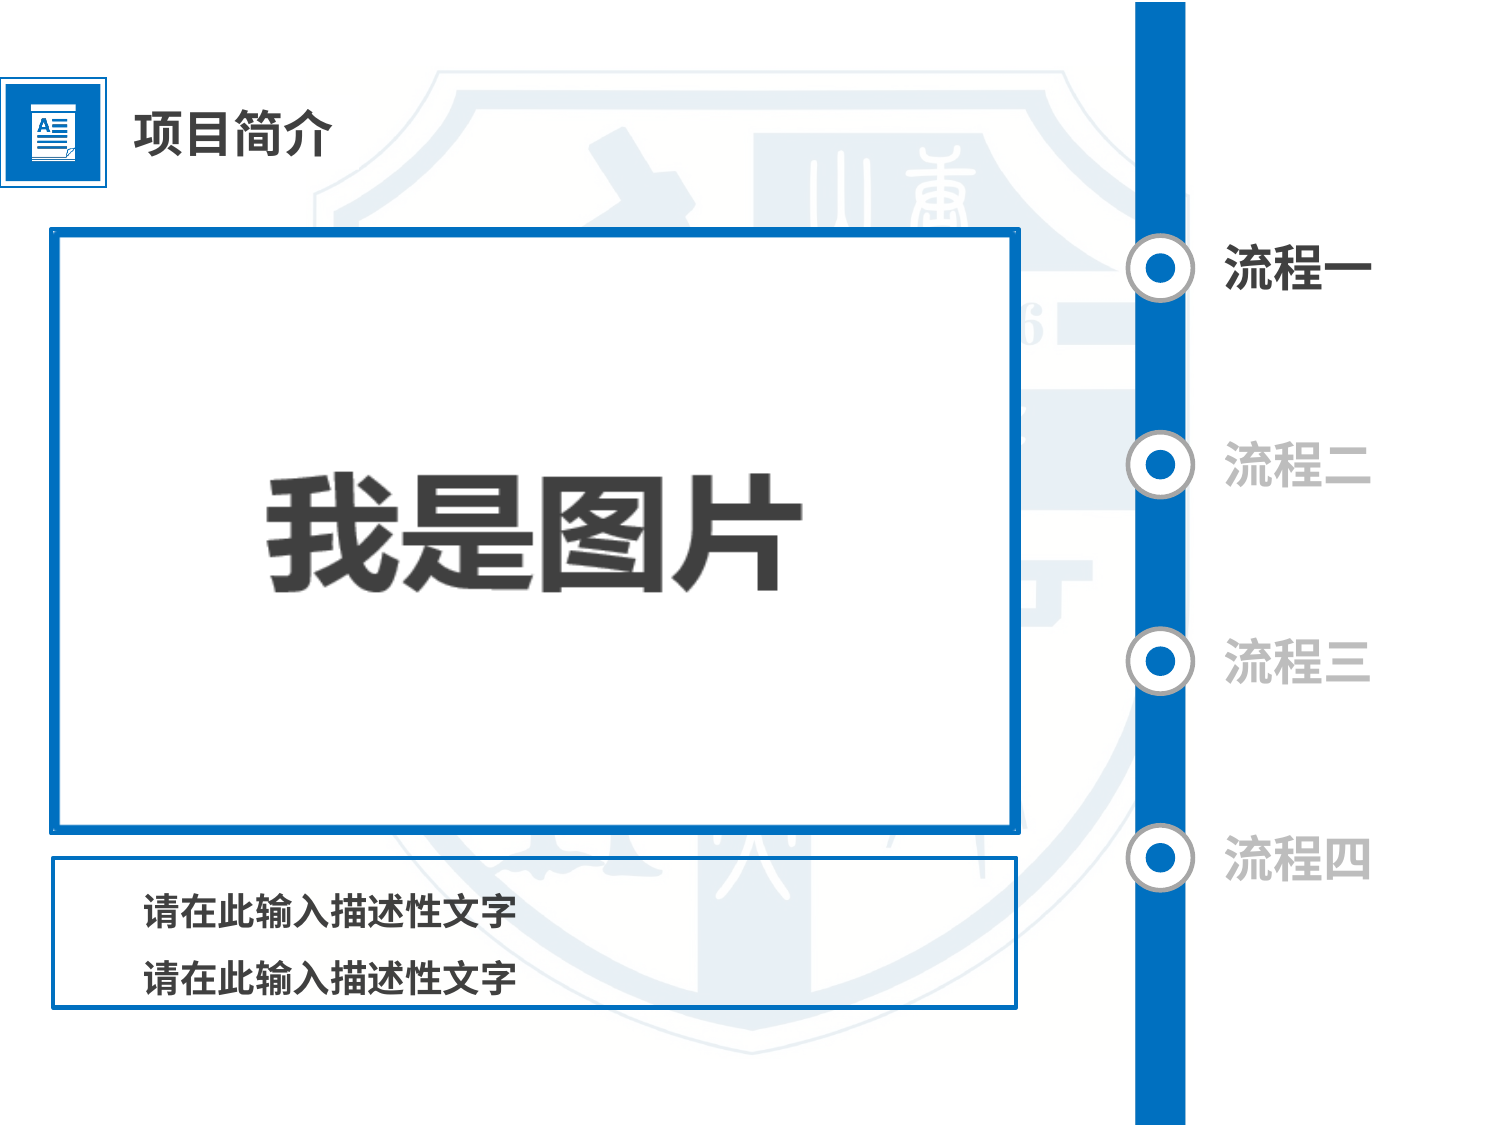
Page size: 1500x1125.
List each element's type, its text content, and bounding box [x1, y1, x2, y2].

text_box 流程一 [1208, 229, 1449, 304]
text_box 项目简介 [119, 94, 359, 170]
text_box 流程三 [1208, 623, 1449, 698]
text_box 请在此输入描述性文字 请在此输入描述性文字 [53, 857, 1017, 1008]
picture [53, 231, 1017, 832]
text_box 流程四 [1208, 819, 1449, 895]
text_box 流程二 [1208, 426, 1449, 501]
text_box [1127, 1, 1193, 1125]
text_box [0, 78, 107, 188]
